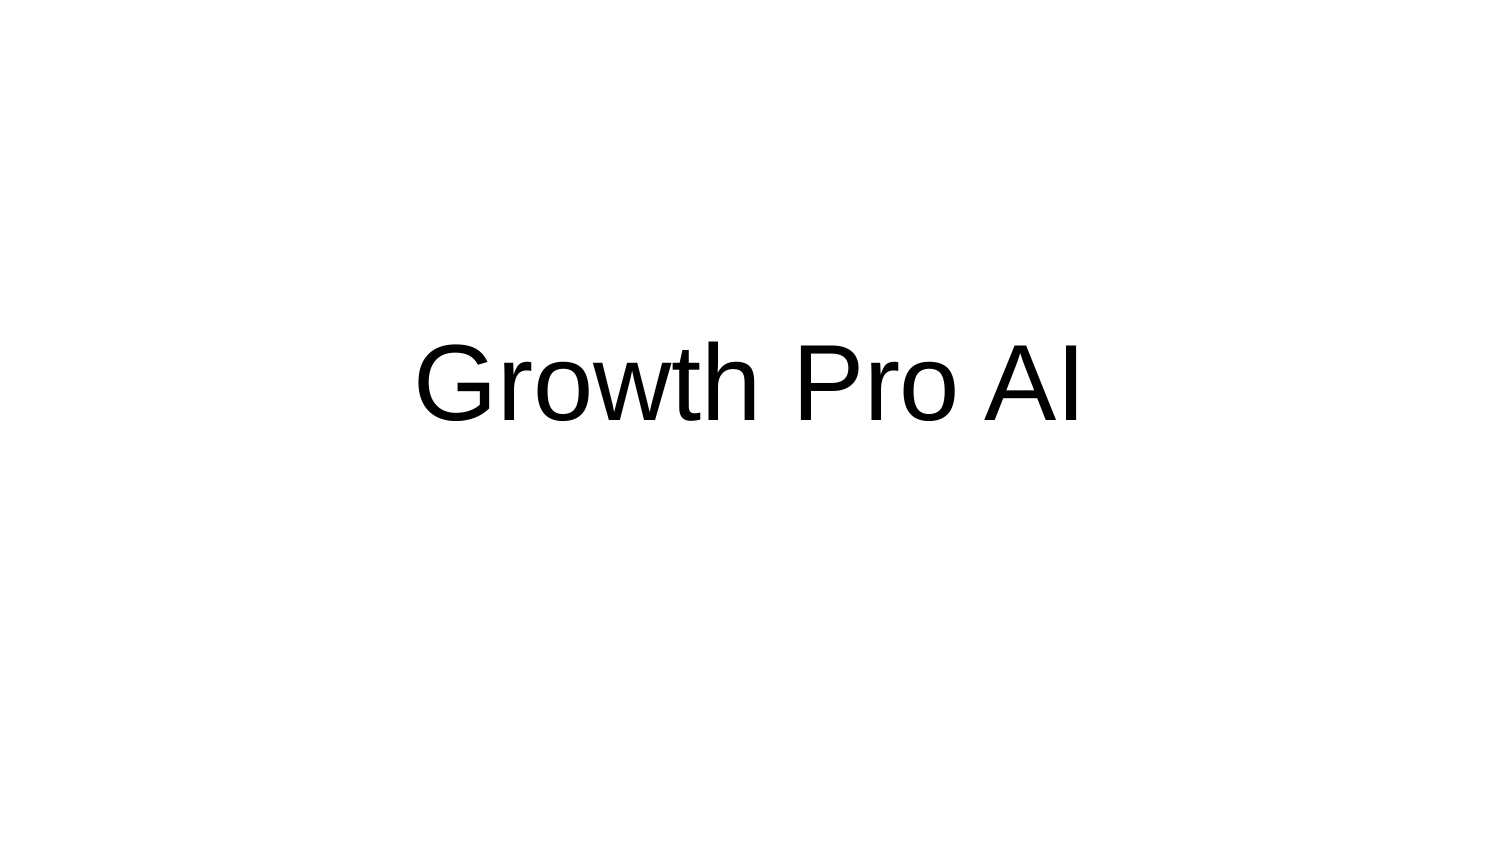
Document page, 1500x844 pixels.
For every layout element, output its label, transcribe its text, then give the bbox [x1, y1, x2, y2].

title Growth Pro AI [51, 122, 1449, 459]
